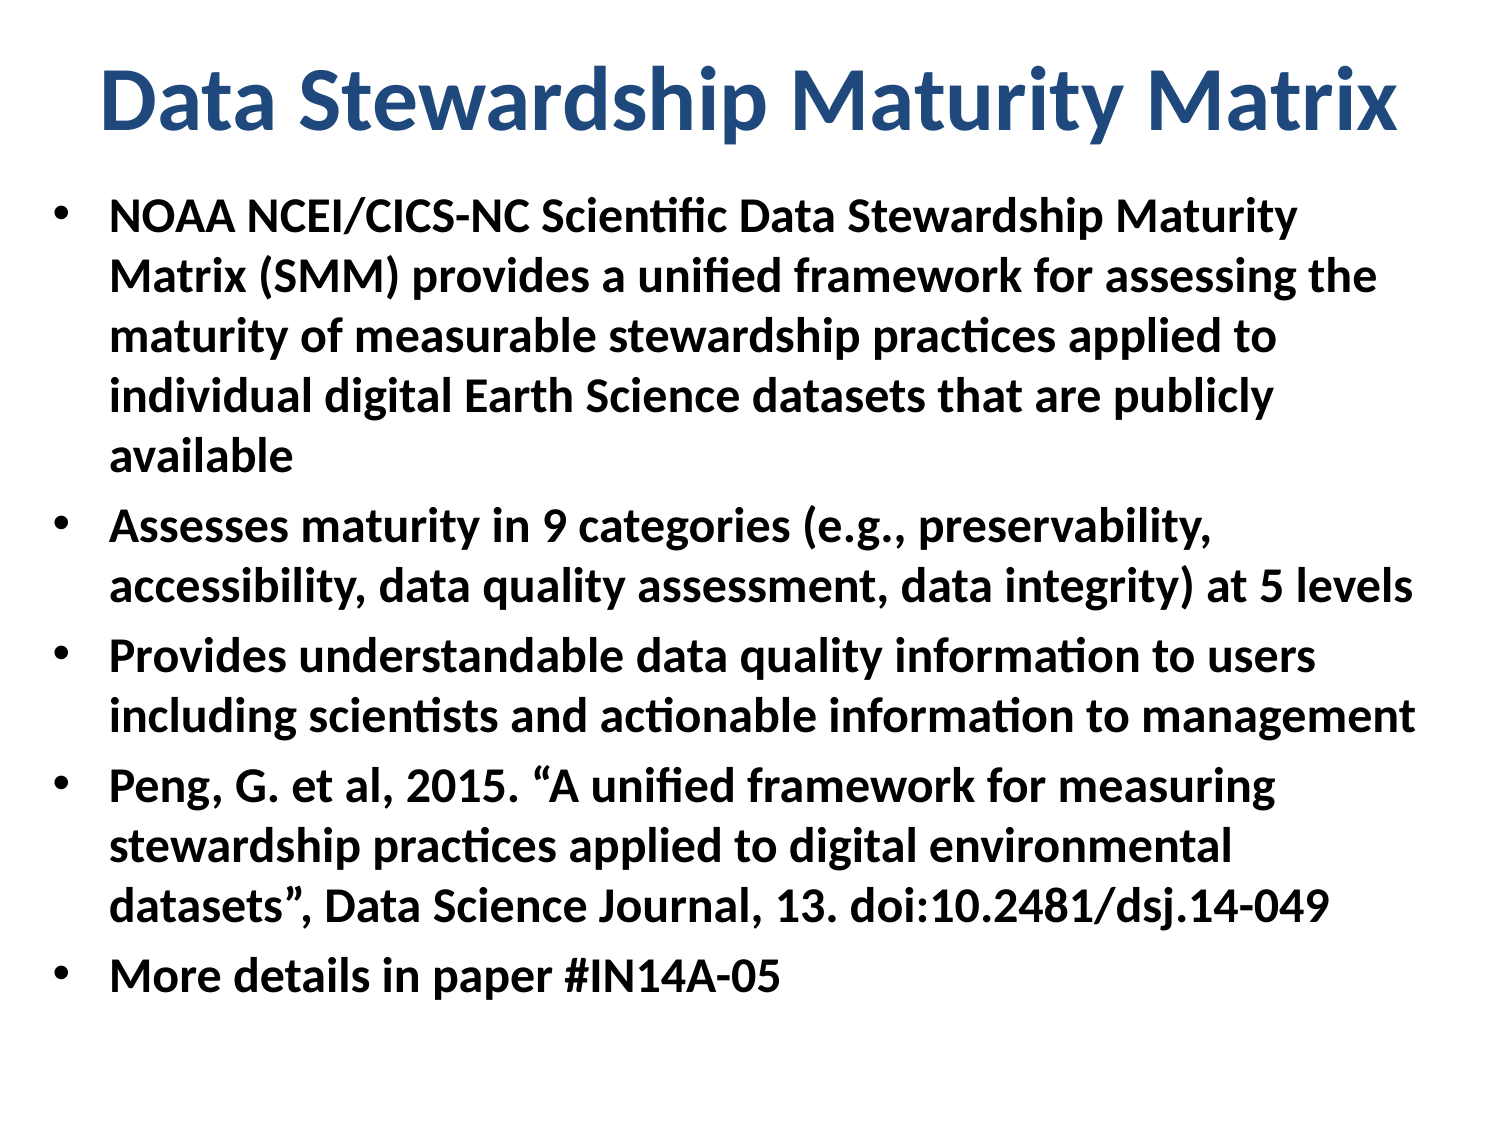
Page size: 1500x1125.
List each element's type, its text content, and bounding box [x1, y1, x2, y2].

title Data Stewardship Maturity Matrix [75, 12, 1425, 174]
list NOAA NCEI/CICS-NC Scientific Data Stewardship Maturity Matrix (SMM) provides a unified framework for assessing the maturity of measurable stewardship practices applied to individual digital Earth Science datasets that are publicly available Assesses maturity in 9 categories (e.g., preservability, accessibility, data quality assessment, data integrity) at 5 levels Provides understandable data quality information to users including scientists and actionable information to management Peng, G. et al, 2015. “A unified framework for measuring stewardship practices applied to digital environmental datasets”, Data Science Journal, 13. doi:10.2481/dsj.14-049 More details in paper #IN14A-05 [37, 174, 1438, 1013]
